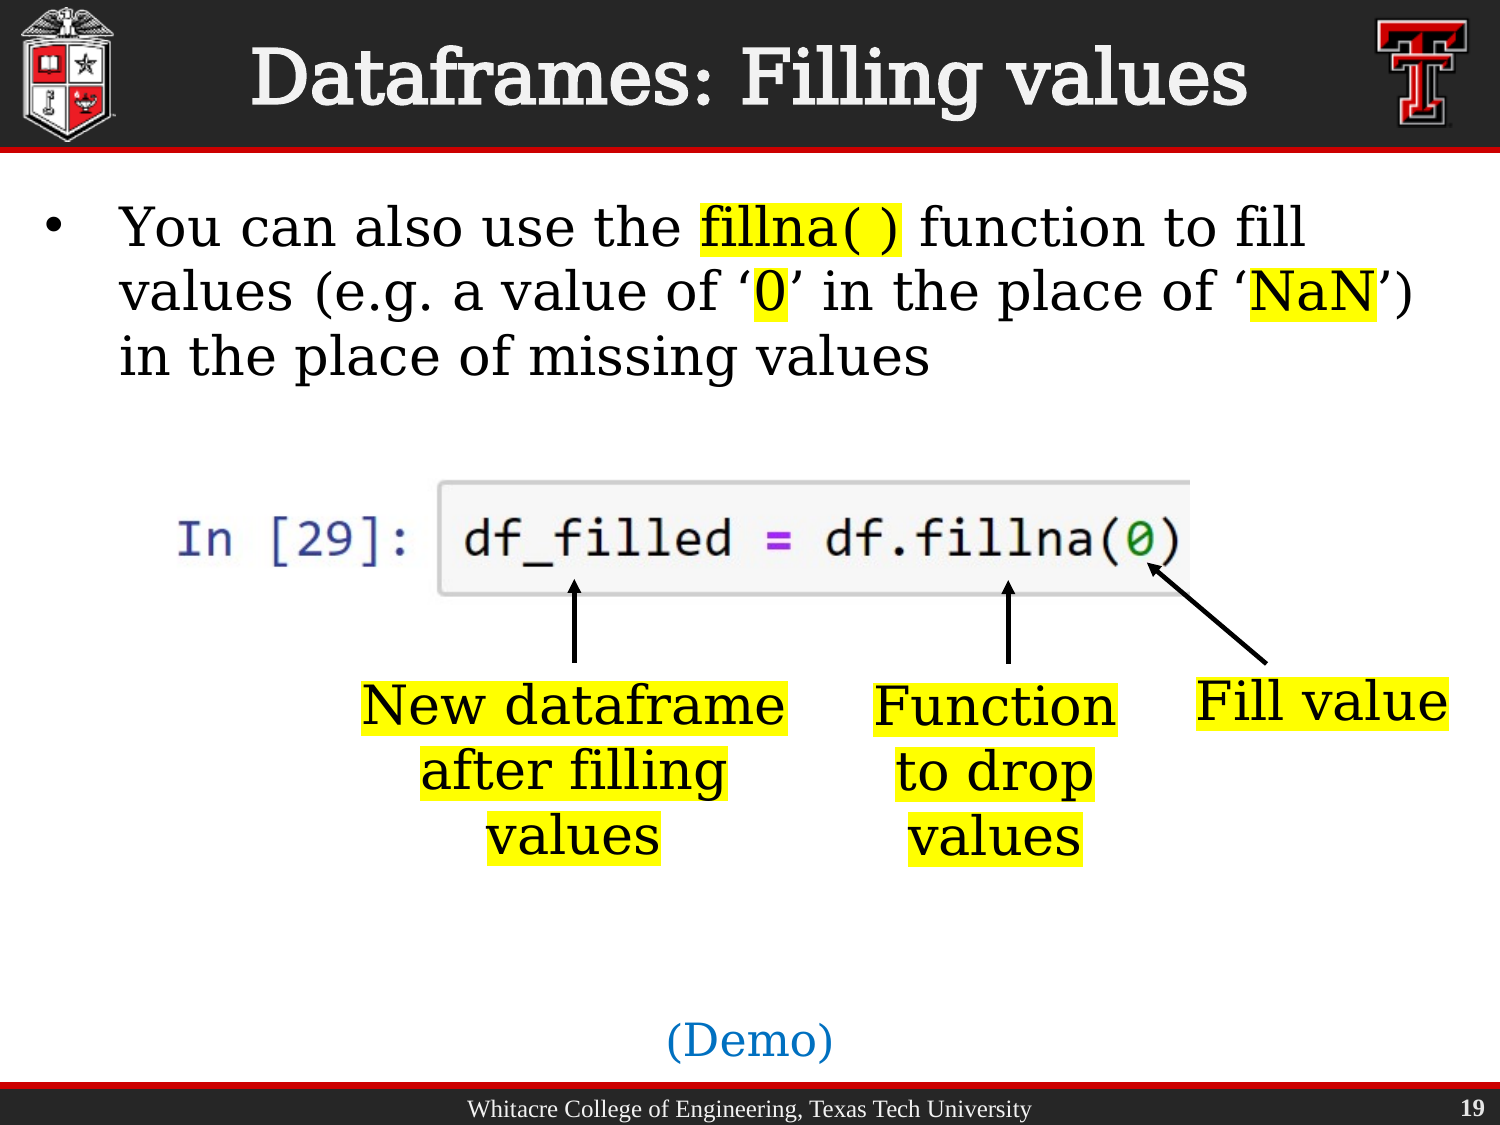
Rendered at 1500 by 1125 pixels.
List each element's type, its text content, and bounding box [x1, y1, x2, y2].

text_box New dataframe after filling values [342, 662, 807, 873]
title Dataframes: Filling values [151, 6, 1349, 141]
text_box Function to drop values [831, 663, 1159, 874]
text_box Fill value [1159, 658, 1487, 739]
picture [21, 7, 116, 142]
text_box You can also use the fillna( ) function to fill values (e.g. a value of ‘0’ in the place of ‘NaN’) in the place of missing values [29, 184, 1447, 395]
picture [1373, 14, 1472, 128]
picture [176, 463, 1190, 608]
text_box (Demo) [648, 1003, 852, 1074]
slide_number 19 [1392, 1086, 1500, 1125]
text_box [1146, 562, 1267, 665]
